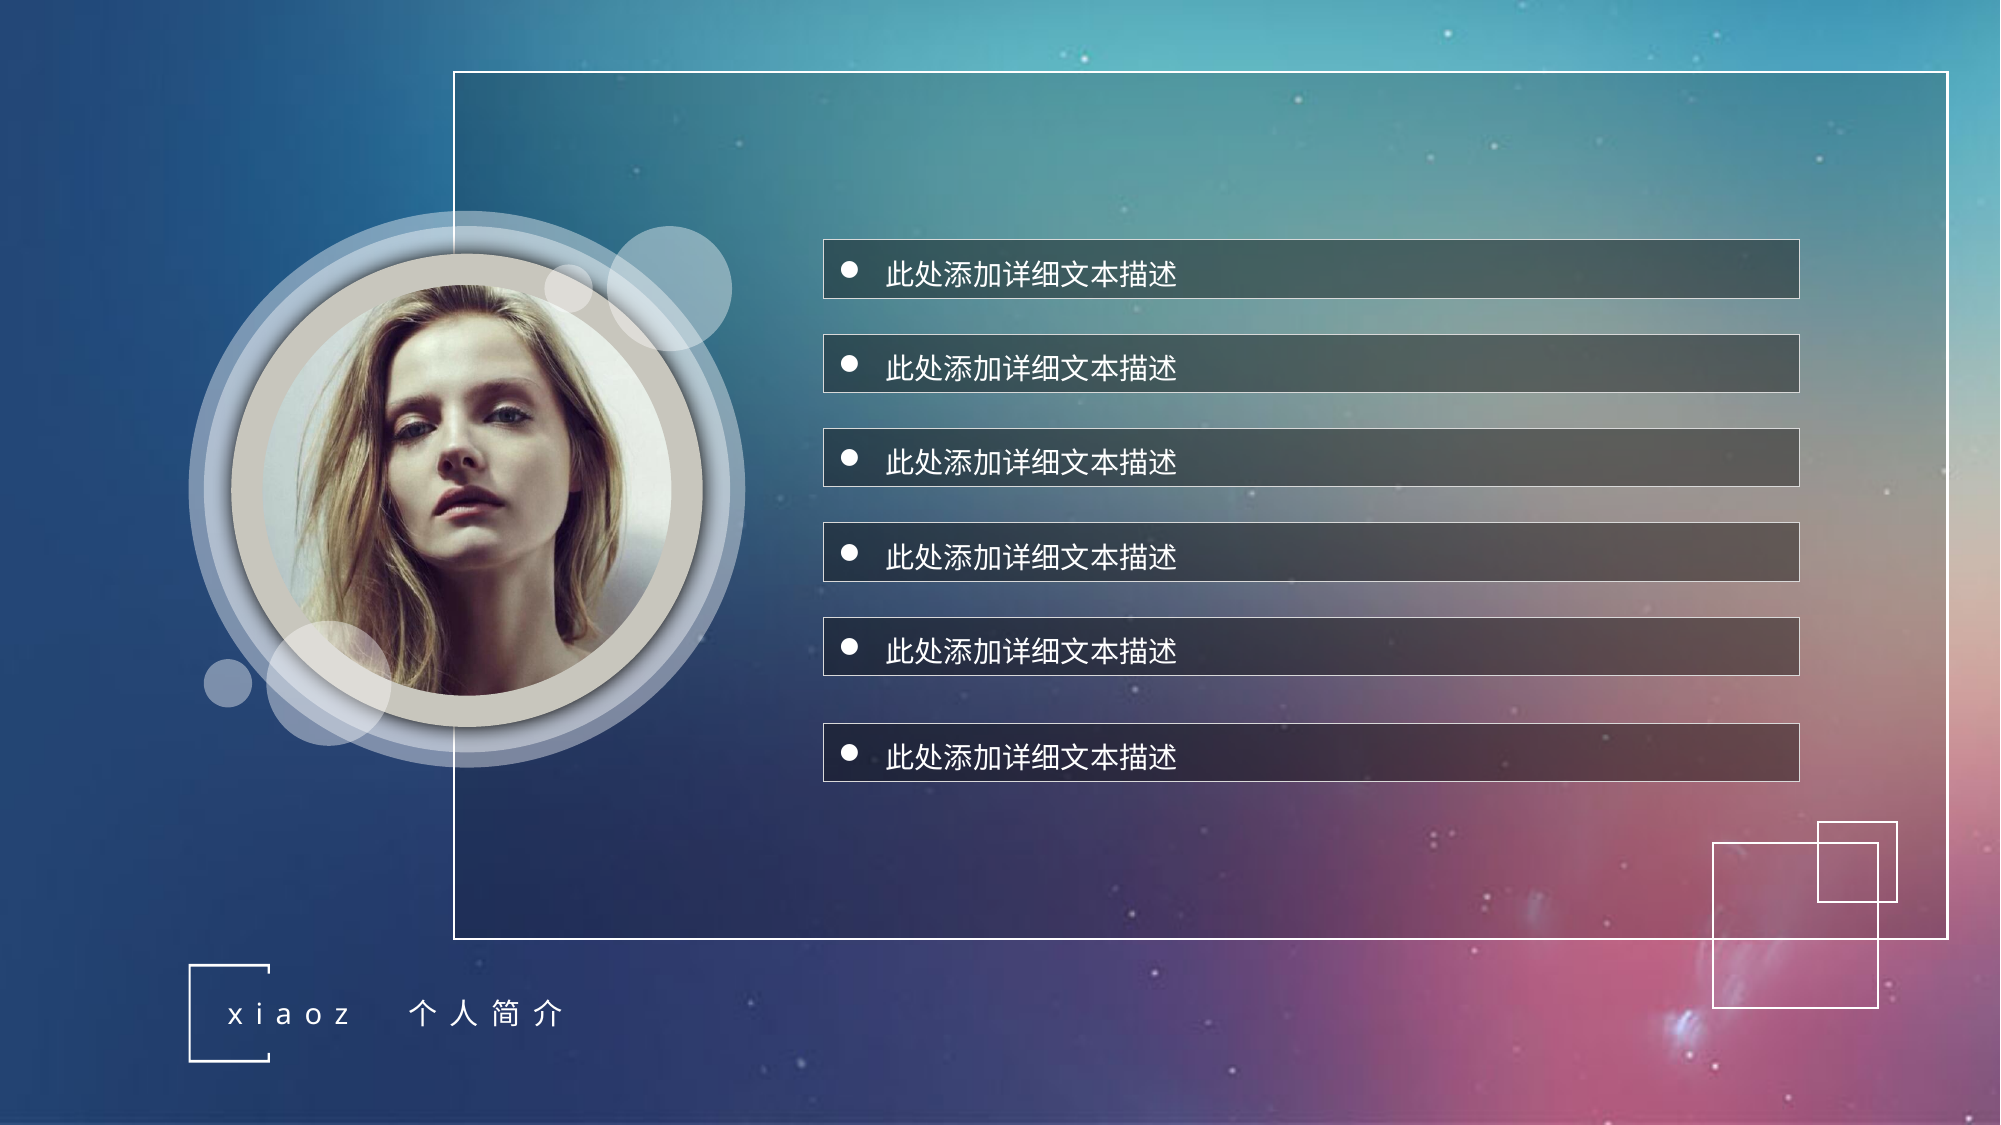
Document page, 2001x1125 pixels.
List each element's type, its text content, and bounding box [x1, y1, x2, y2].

text_box 此处添加详细文本描述 [823, 617, 1800, 676]
text_box 此处添加详细文本描述 [823, 428, 1800, 487]
text_box 此处添加详细文本描述 [823, 239, 1800, 299]
text_box 此处添加详细文本描述 [823, 723, 1800, 782]
text_box 此处添加详细文本描述 [823, 334, 1800, 393]
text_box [188, 210, 746, 768]
text_box [453, 71, 1949, 940]
picture [0, 0, 2000, 1125]
text_box [1712, 842, 1879, 1009]
text_box 此处添加详细文本描述 [823, 522, 1800, 582]
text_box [188, 963, 604, 1063]
text_box [1817, 821, 1898, 903]
